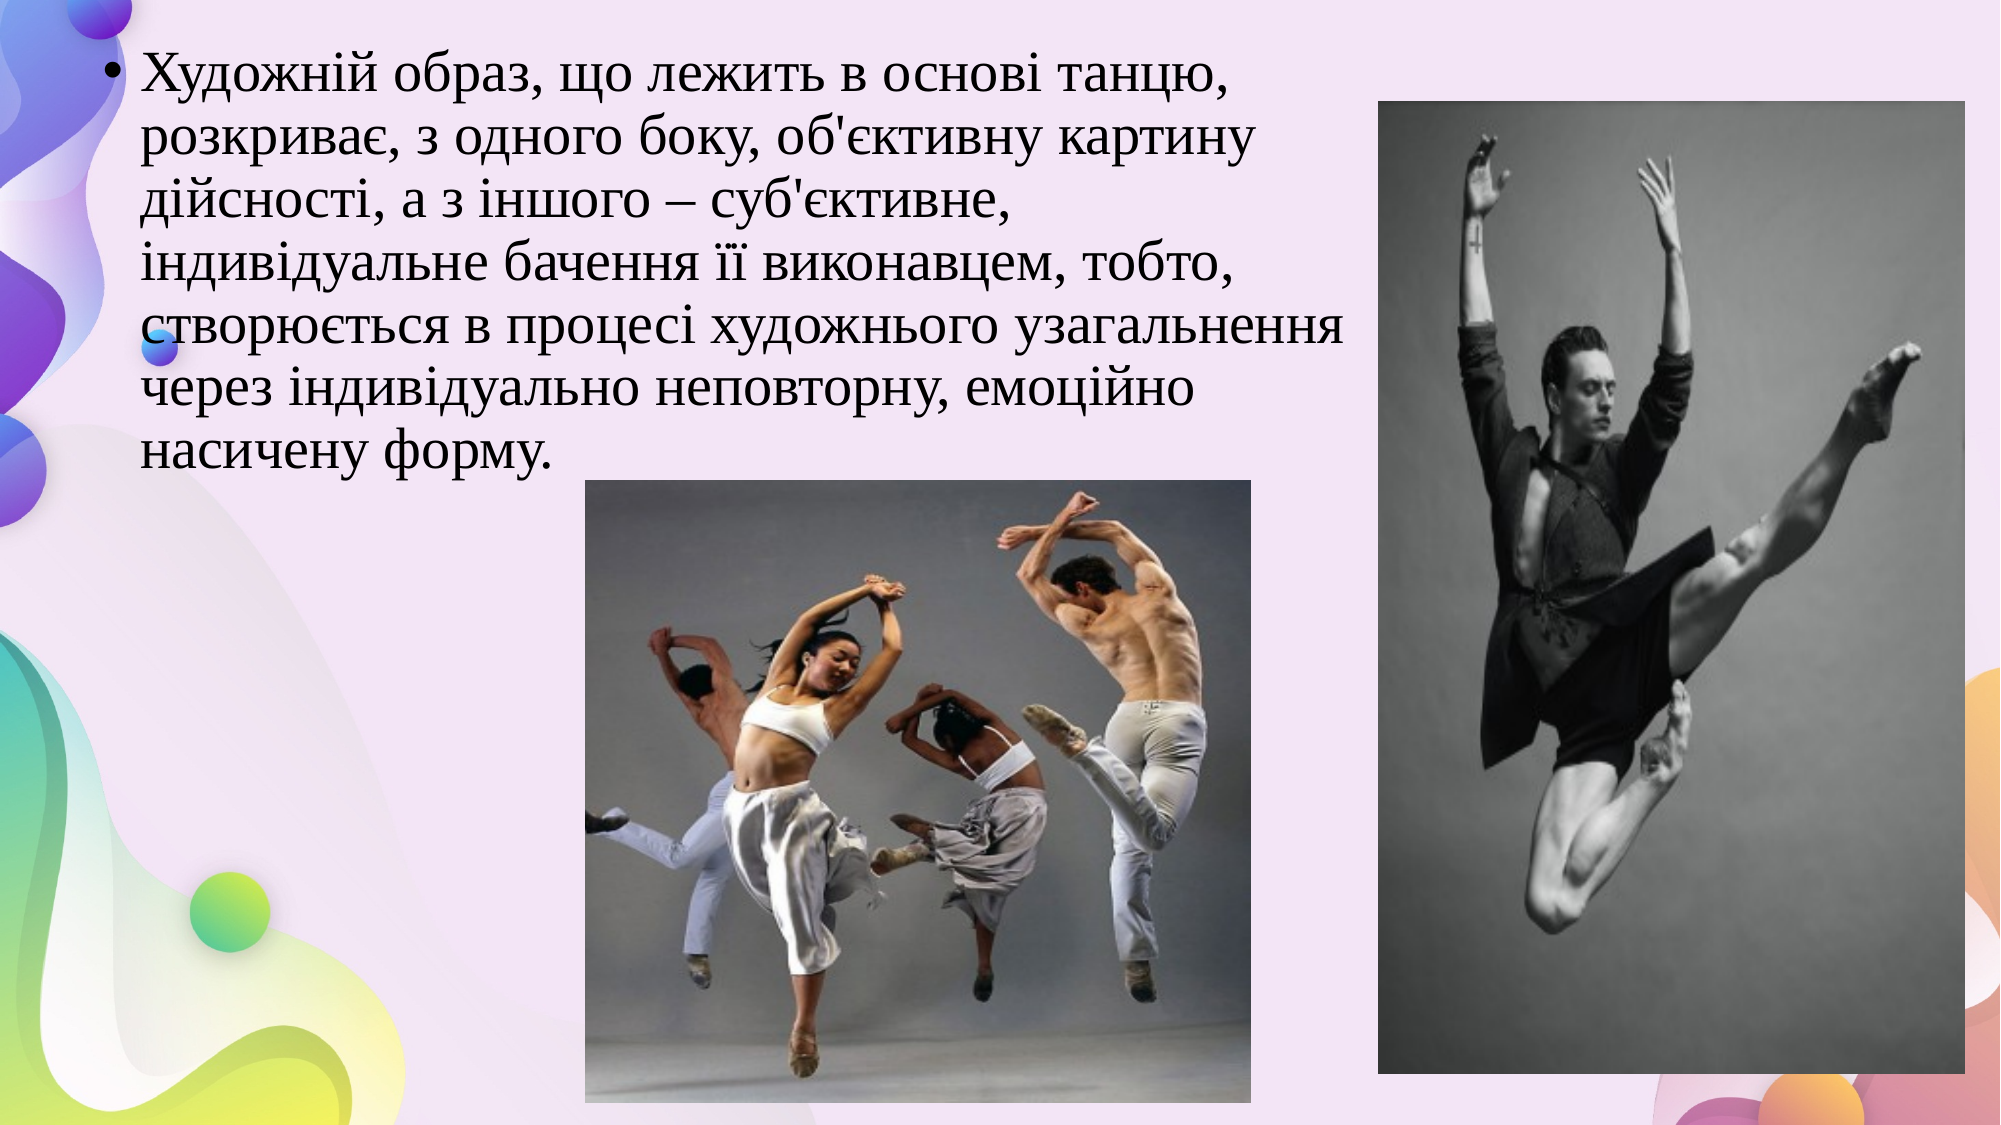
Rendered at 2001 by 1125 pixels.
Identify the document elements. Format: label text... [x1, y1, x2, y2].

list Художній образ, що лежить в основі танцю, розкриває, з одного боку, об'єктивну картину дійсності, а з іншого – суб'єктивне, індивідуальне бачення її виконавцем, тобто, створюється в процесі художнього узагальнення через індивідуально неповторну, емоційно насичену форму. [87, 33, 1365, 1125]
picture [585, 480, 1251, 1103]
picture [0, 0, 2000, 1125]
